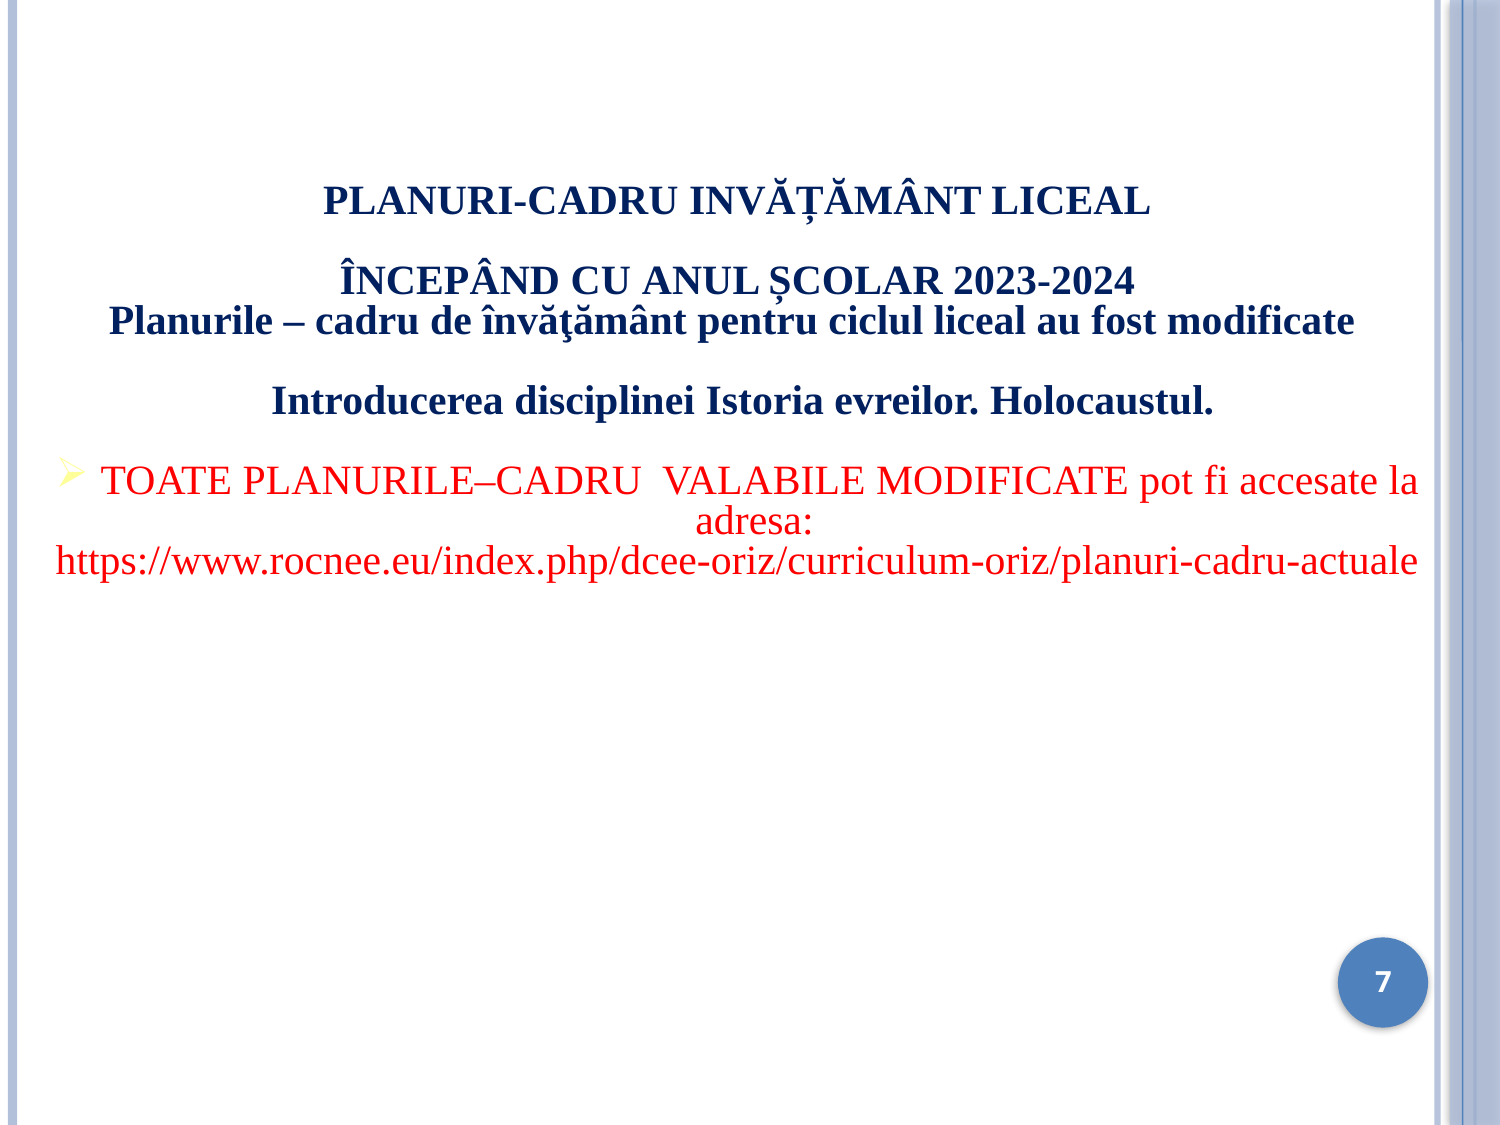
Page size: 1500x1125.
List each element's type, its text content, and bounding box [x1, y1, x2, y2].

slide_number 7 [1333, 990, 1434, 1026]
text_box PLANURI-CADRU INVĂȚĂMÂNT LICEAL ÎNCEPÂND CU ANUL ȘCOLAR 2023-2024 Planurile – cadru de învăţământ pentru ciclul liceal au fost modificate Introducerea disciplinei Istoria evreilor. Holocaustul. TOATE PLANURILE–CADRU VALABILE MODIFICATE pot fi accesate la adresa: https://www.rocnee.eu/index.php/dcee-oriz/curriculum-oriz/planuri-cadru-actuale [24, 174, 1450, 990]
